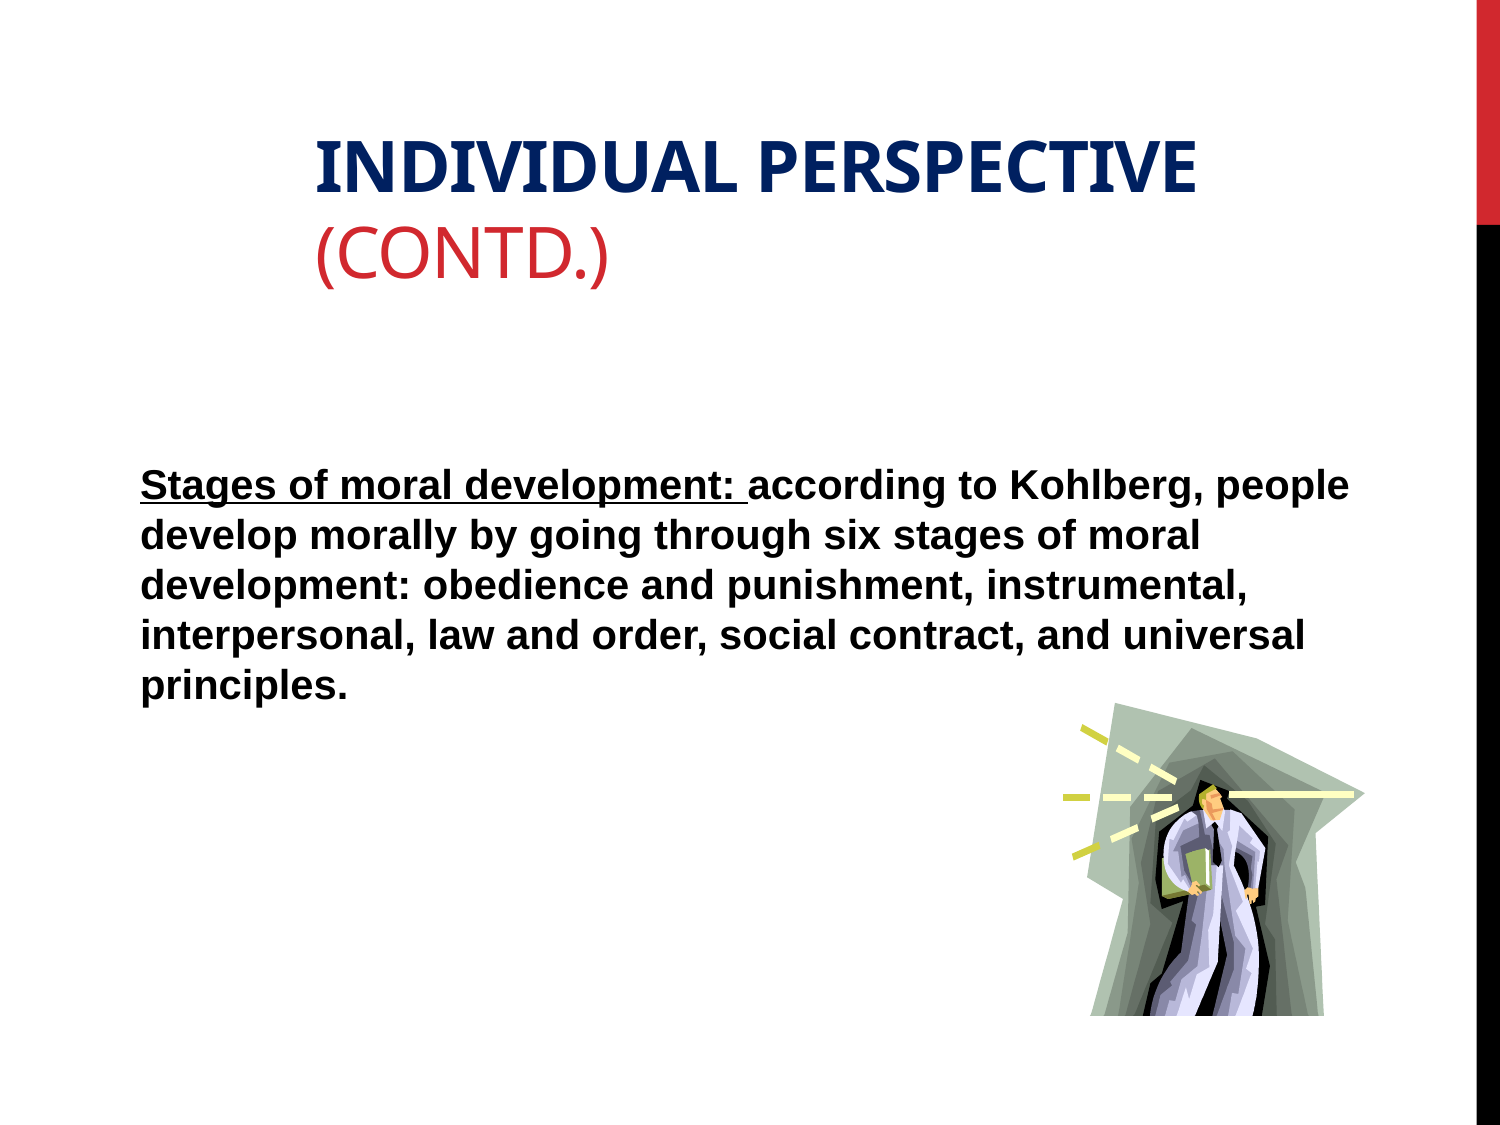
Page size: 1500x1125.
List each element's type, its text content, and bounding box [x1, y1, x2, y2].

title Individual Perspective (Contd.) [300, 112, 1475, 300]
list Stages of moral development: according to Kohlberg, people develop morally by going through six stages of moral development: obedience and punishment, instrumental, interpersonal, law and order, social contract, and universal principles. [125, 450, 1400, 1125]
picture [1061, 699, 1368, 1020]
